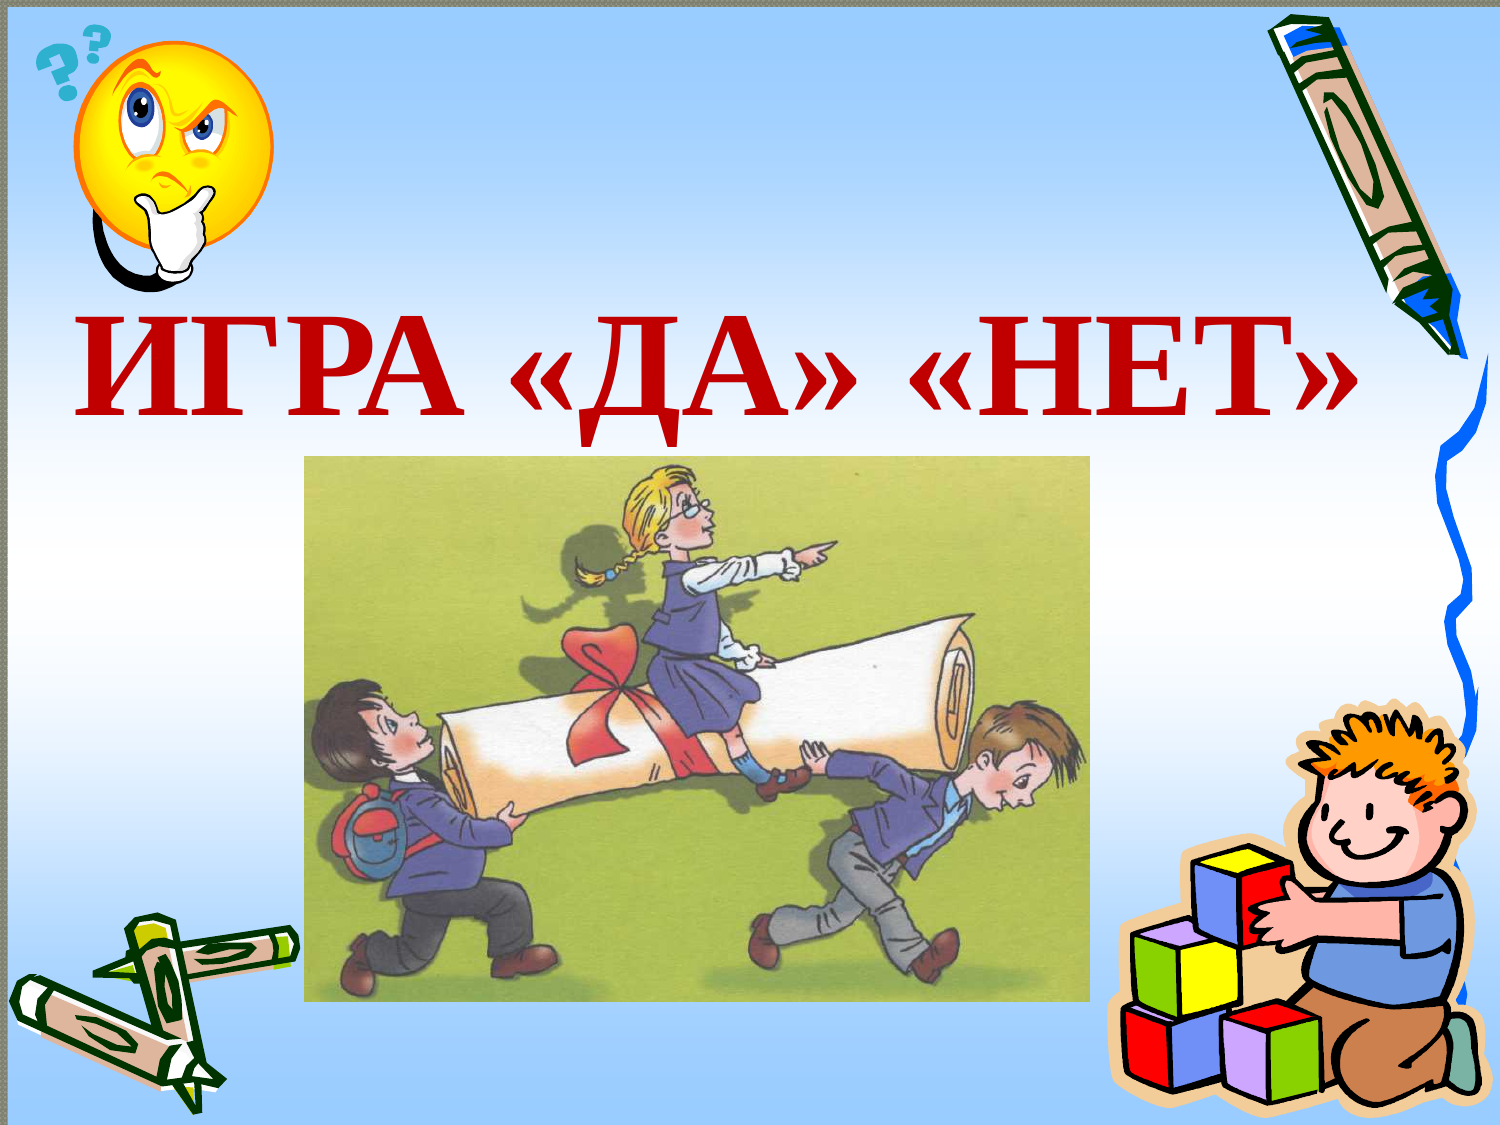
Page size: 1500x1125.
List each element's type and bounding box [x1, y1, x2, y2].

picture [1106, 692, 1500, 1125]
picture [304, 456, 1091, 1003]
text_box [7, 7, 1500, 1125]
picture [34, 23, 275, 294]
